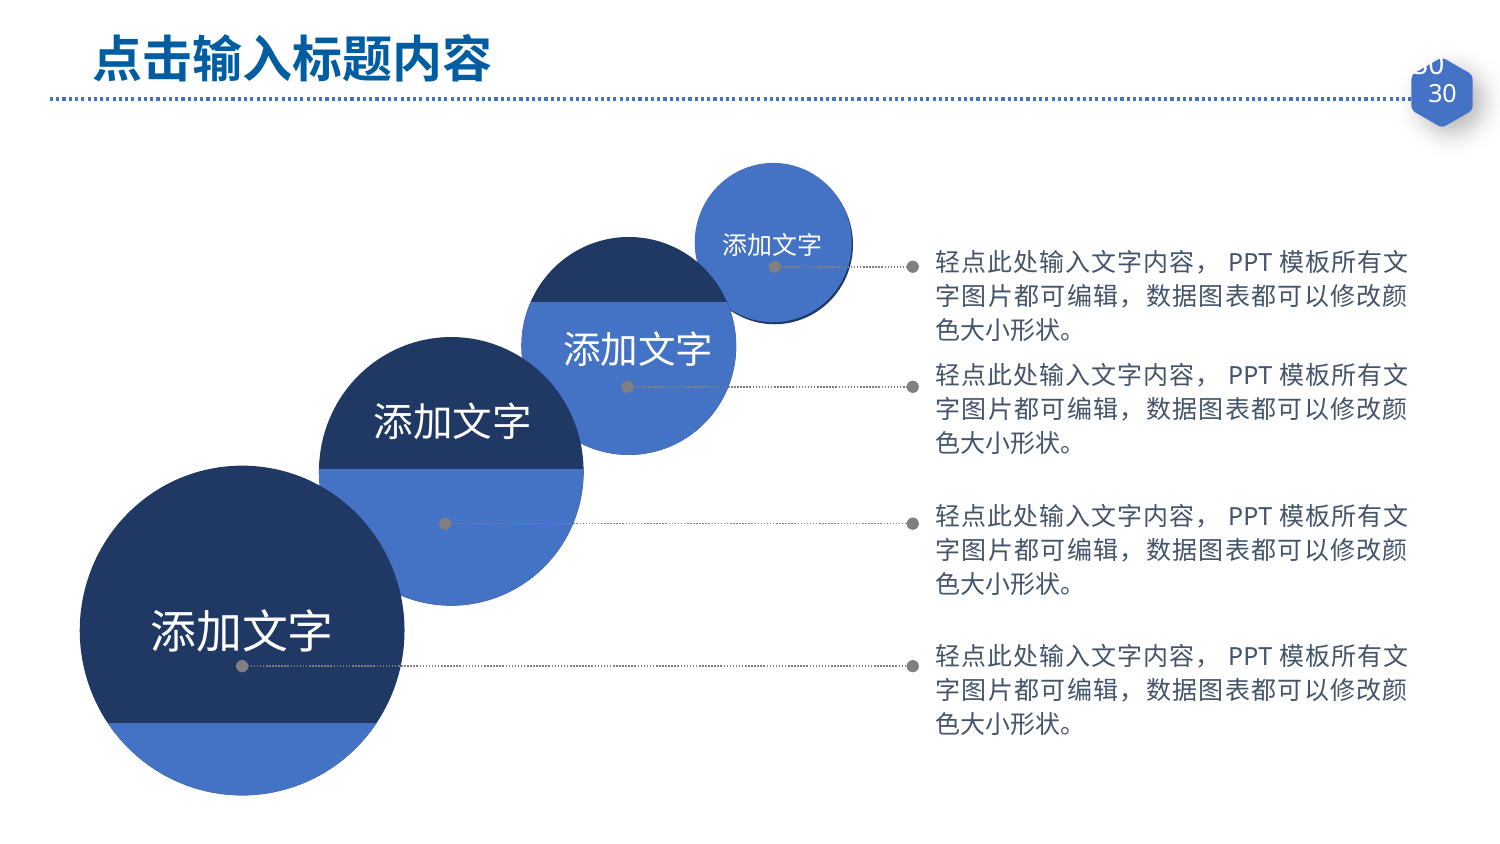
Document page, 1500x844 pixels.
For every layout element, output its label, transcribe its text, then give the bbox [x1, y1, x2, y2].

text_box [521, 302, 737, 455]
text_box 轻点此处输入文字内容，PPT模板所有文字图片都可编辑，数据图表都可以修改颜色大小形状。 [923, 351, 1421, 464]
text_box [107, 723, 377, 796]
text_box 轻点此处输入文字内容，PPT模板所有文字图片都可编辑，数据图表都可以修改颜色大小形状。 [923, 236, 1421, 351]
slide_number 30 [1394, 38, 1463, 97]
text_box [694, 162, 852, 323]
text_box 轻点此处输入文字内容，PPT模板所有文字图片都可编辑，数据图表都可以修改颜色大小形状。 [923, 490, 1421, 605]
text_box 添加文字 [551, 319, 726, 377]
text_box 添加文字 [362, 391, 544, 451]
text_box [318, 469, 584, 606]
text_box 添加文字 [710, 223, 835, 266]
text_box 点击输入标题内容 [80, 21, 656, 93]
text_box [79, 465, 405, 723]
text_box 轻点此处输入文字内容，PPT模板所有文字图片都可编辑，数据图表都可以修改颜色大小形状。 [923, 630, 1421, 745]
text_box 添加文字 [138, 597, 346, 664]
text_box [530, 236, 728, 302]
text_box [318, 337, 584, 469]
